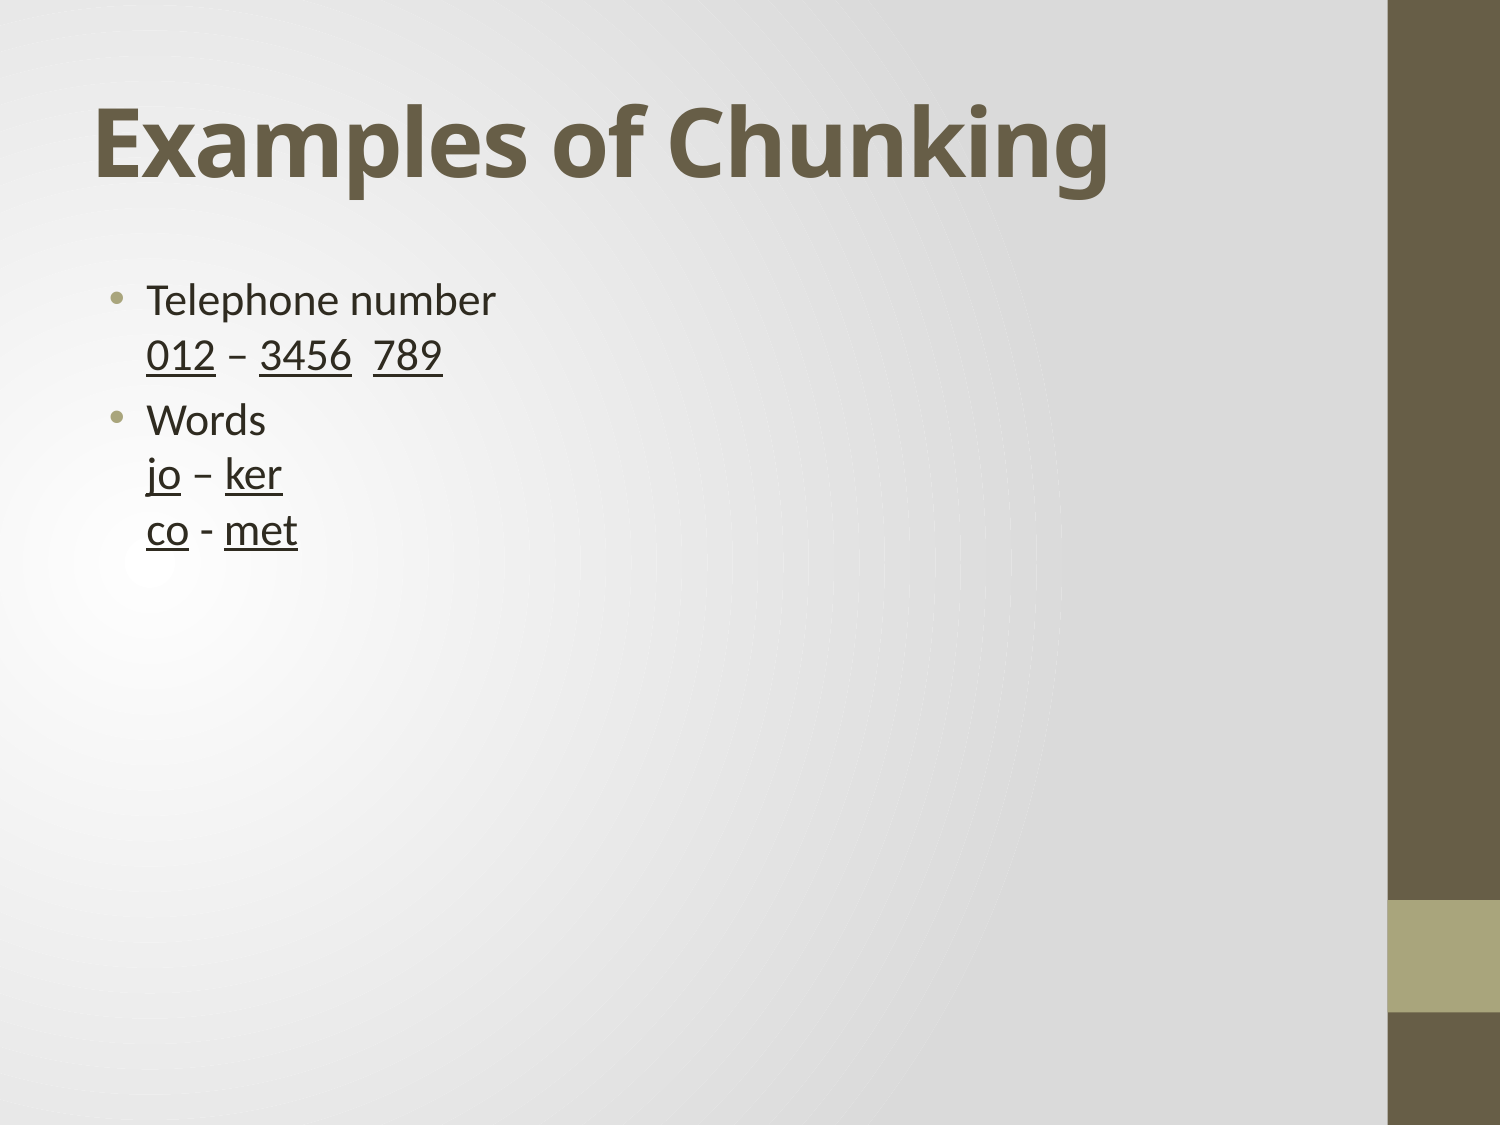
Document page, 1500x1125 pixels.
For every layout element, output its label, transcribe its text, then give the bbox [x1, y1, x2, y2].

list Telephone number 012 – 3456 789 Words jo – ker co - met [75, 262, 1325, 1050]
title Examples of Chunking [75, 45, 1325, 233]
